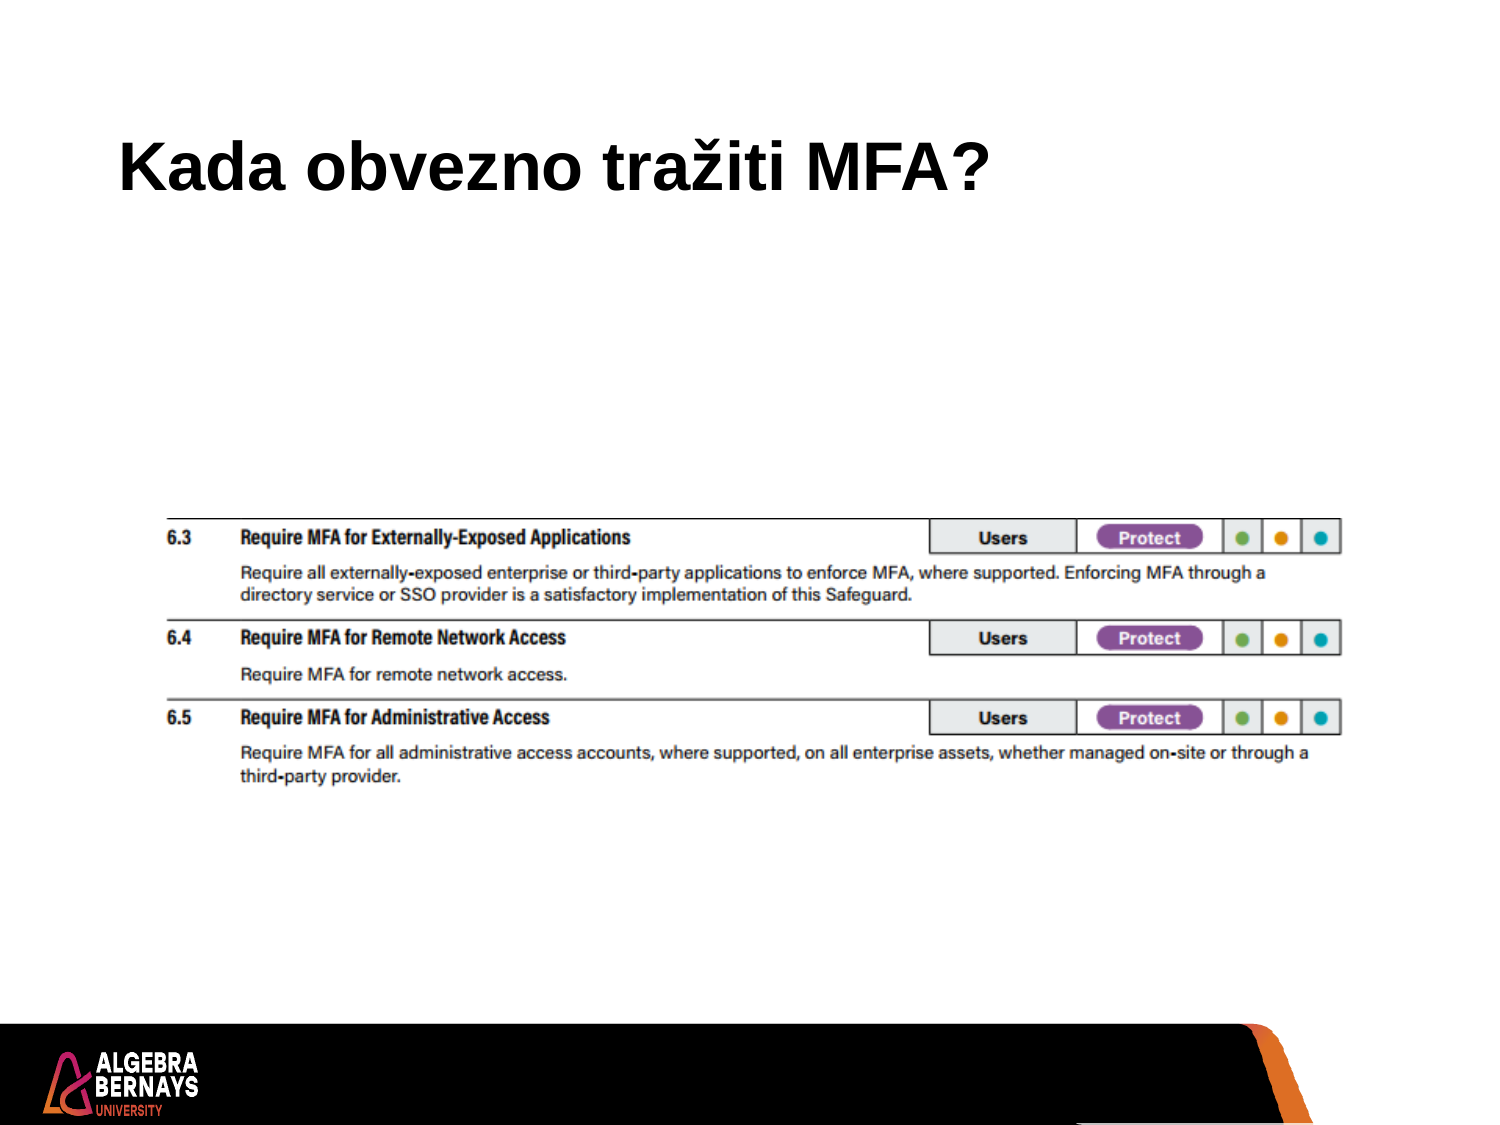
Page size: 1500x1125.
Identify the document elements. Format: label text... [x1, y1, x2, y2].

picture [0, 1023, 1468, 1125]
title Kada obvezno tražiti MFA? [103, 59, 1397, 278]
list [153, 518, 1347, 795]
